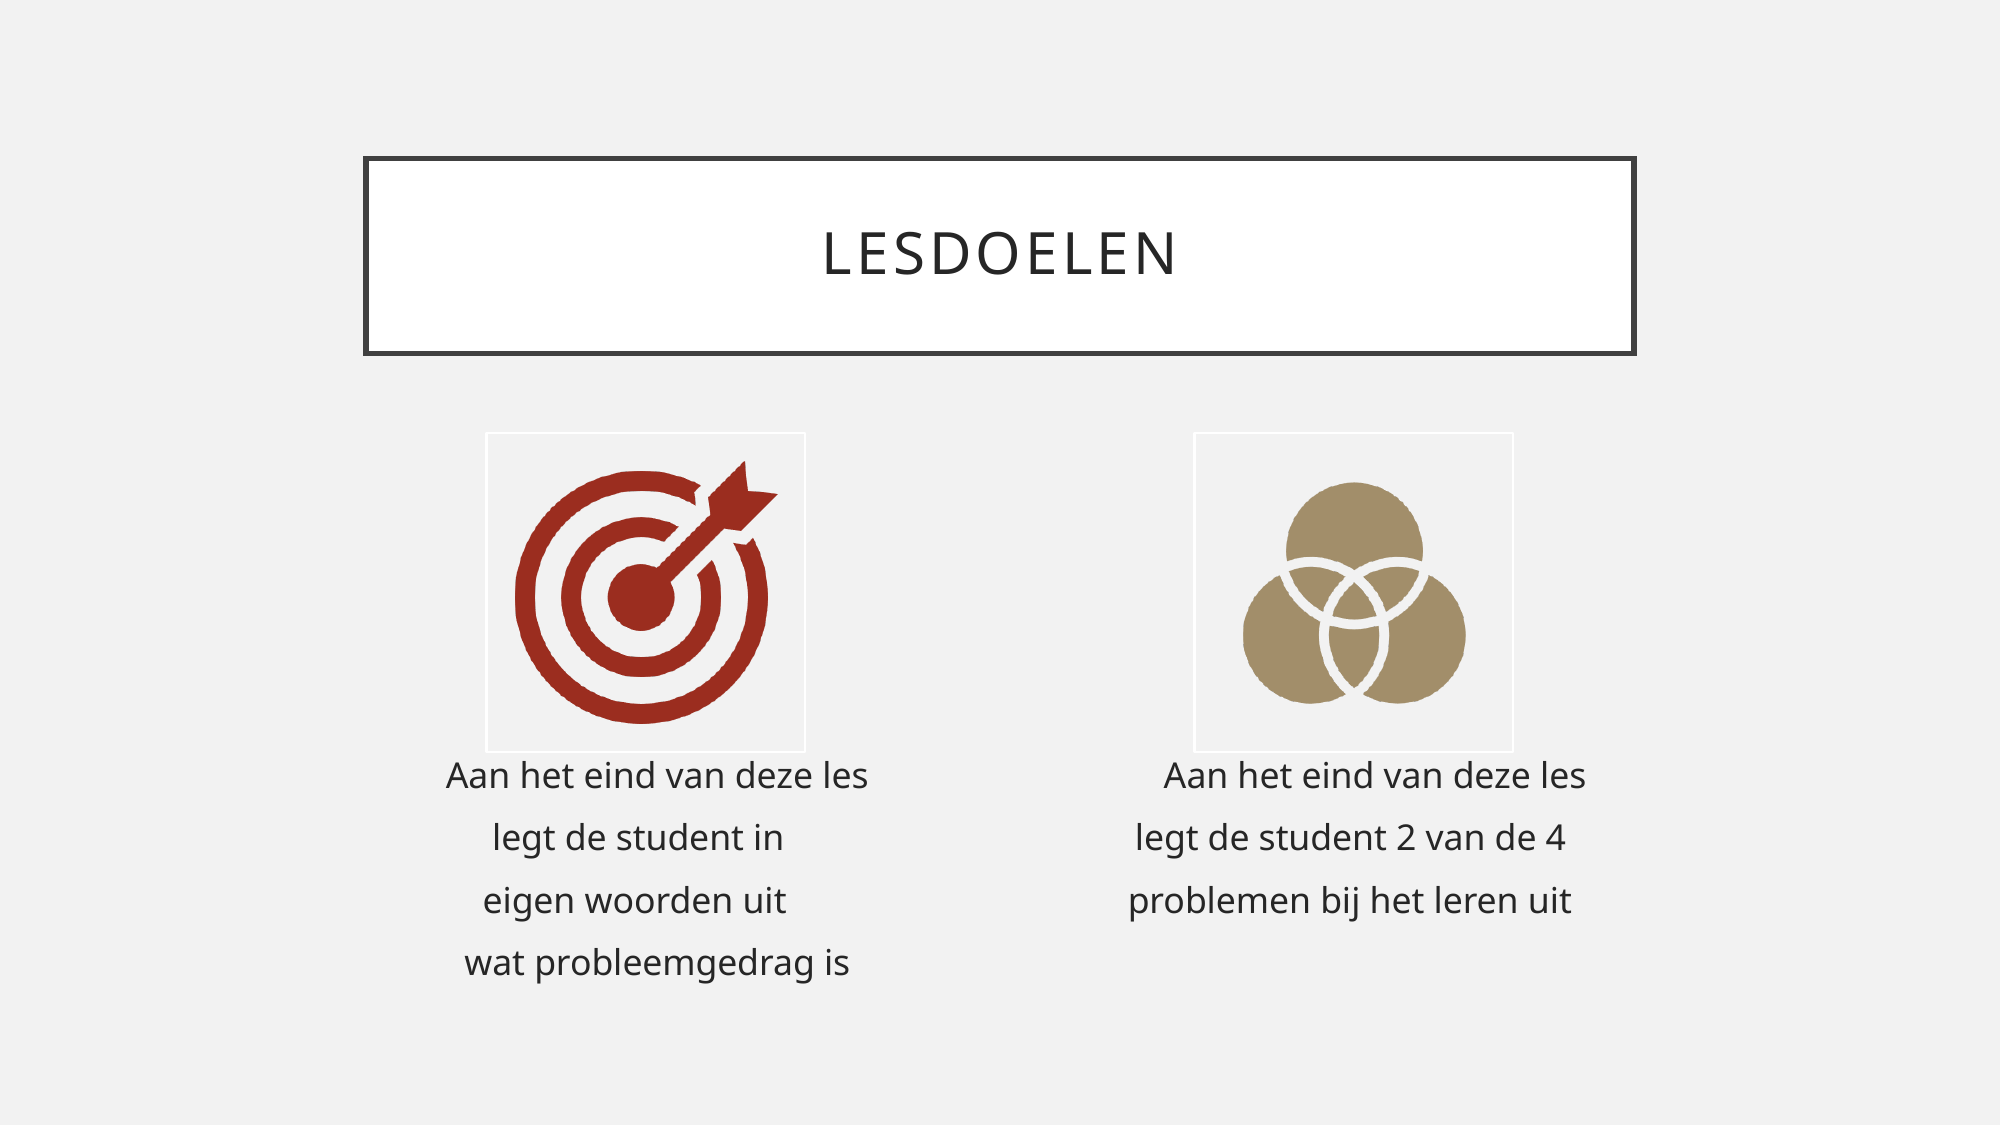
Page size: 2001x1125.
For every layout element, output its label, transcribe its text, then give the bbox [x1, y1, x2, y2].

list Aan het eind van deze les Aan het eind van deze les legt de student in legt de student 2 van de 4 eigen woorden uit problemen bij het leren uit wat probleemgedrag is [366, 432, 1634, 1093]
text_box [485, 432, 806, 753]
text_box [1193, 432, 1514, 753]
title Lesdoelen [363, 156, 1637, 356]
